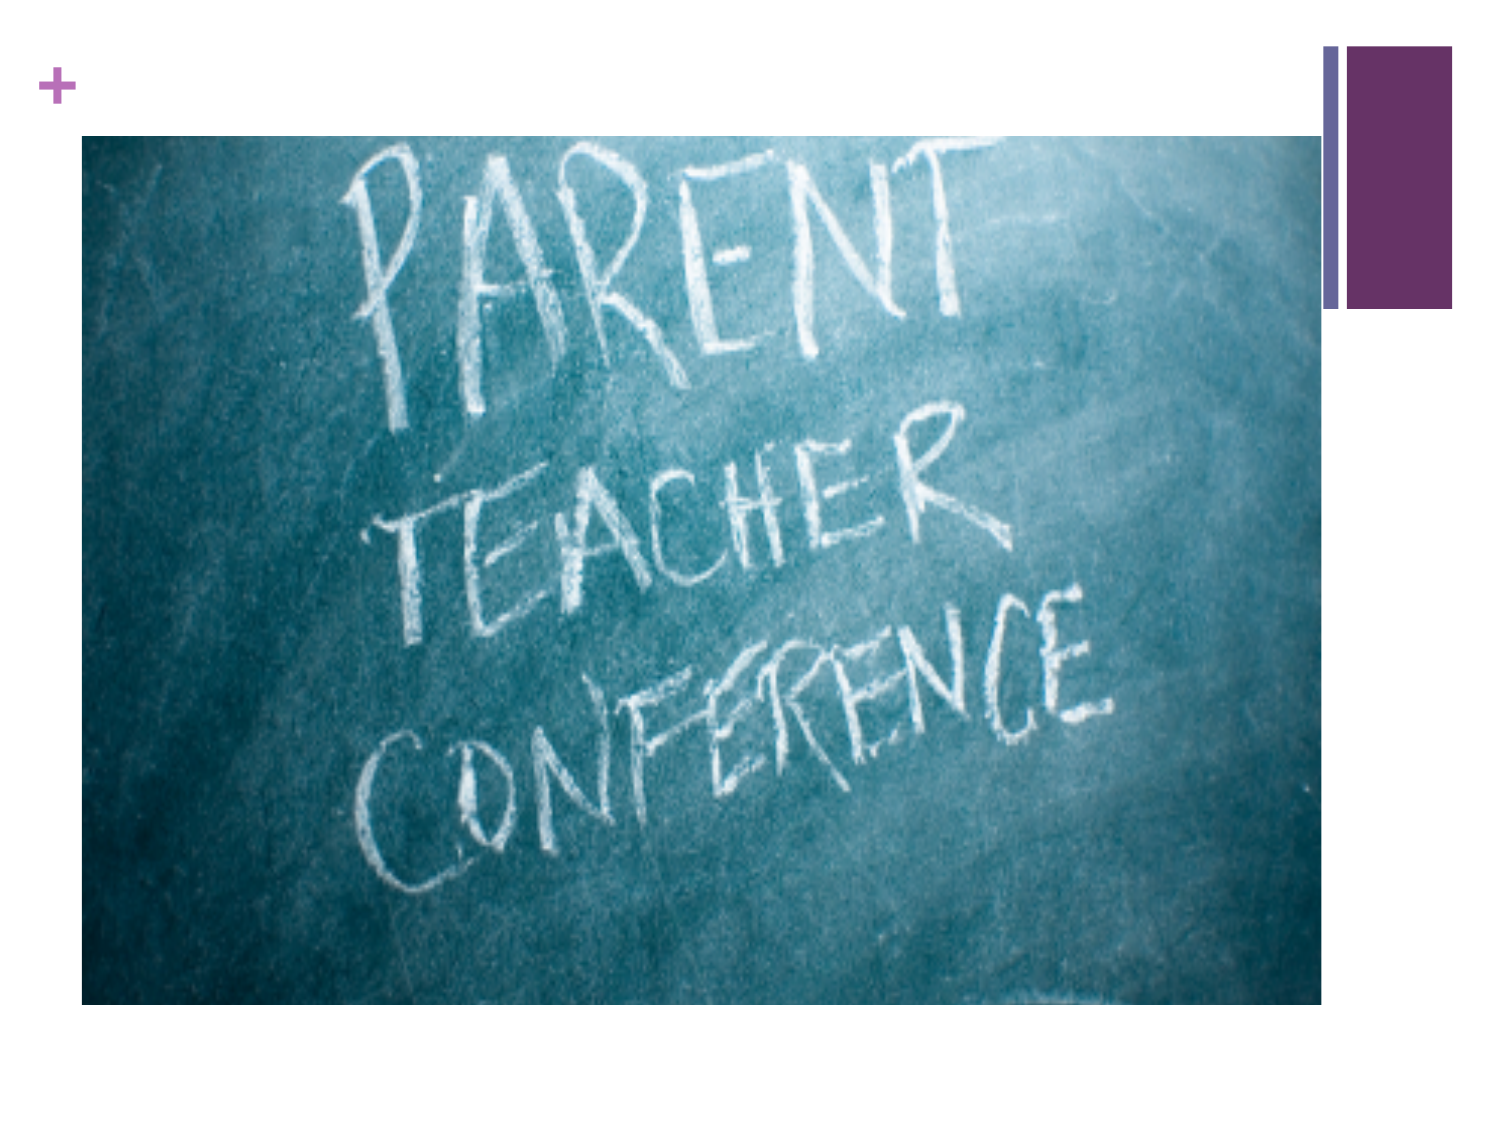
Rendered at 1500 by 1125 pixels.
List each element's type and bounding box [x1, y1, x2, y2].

list [81, 135, 1322, 1006]
